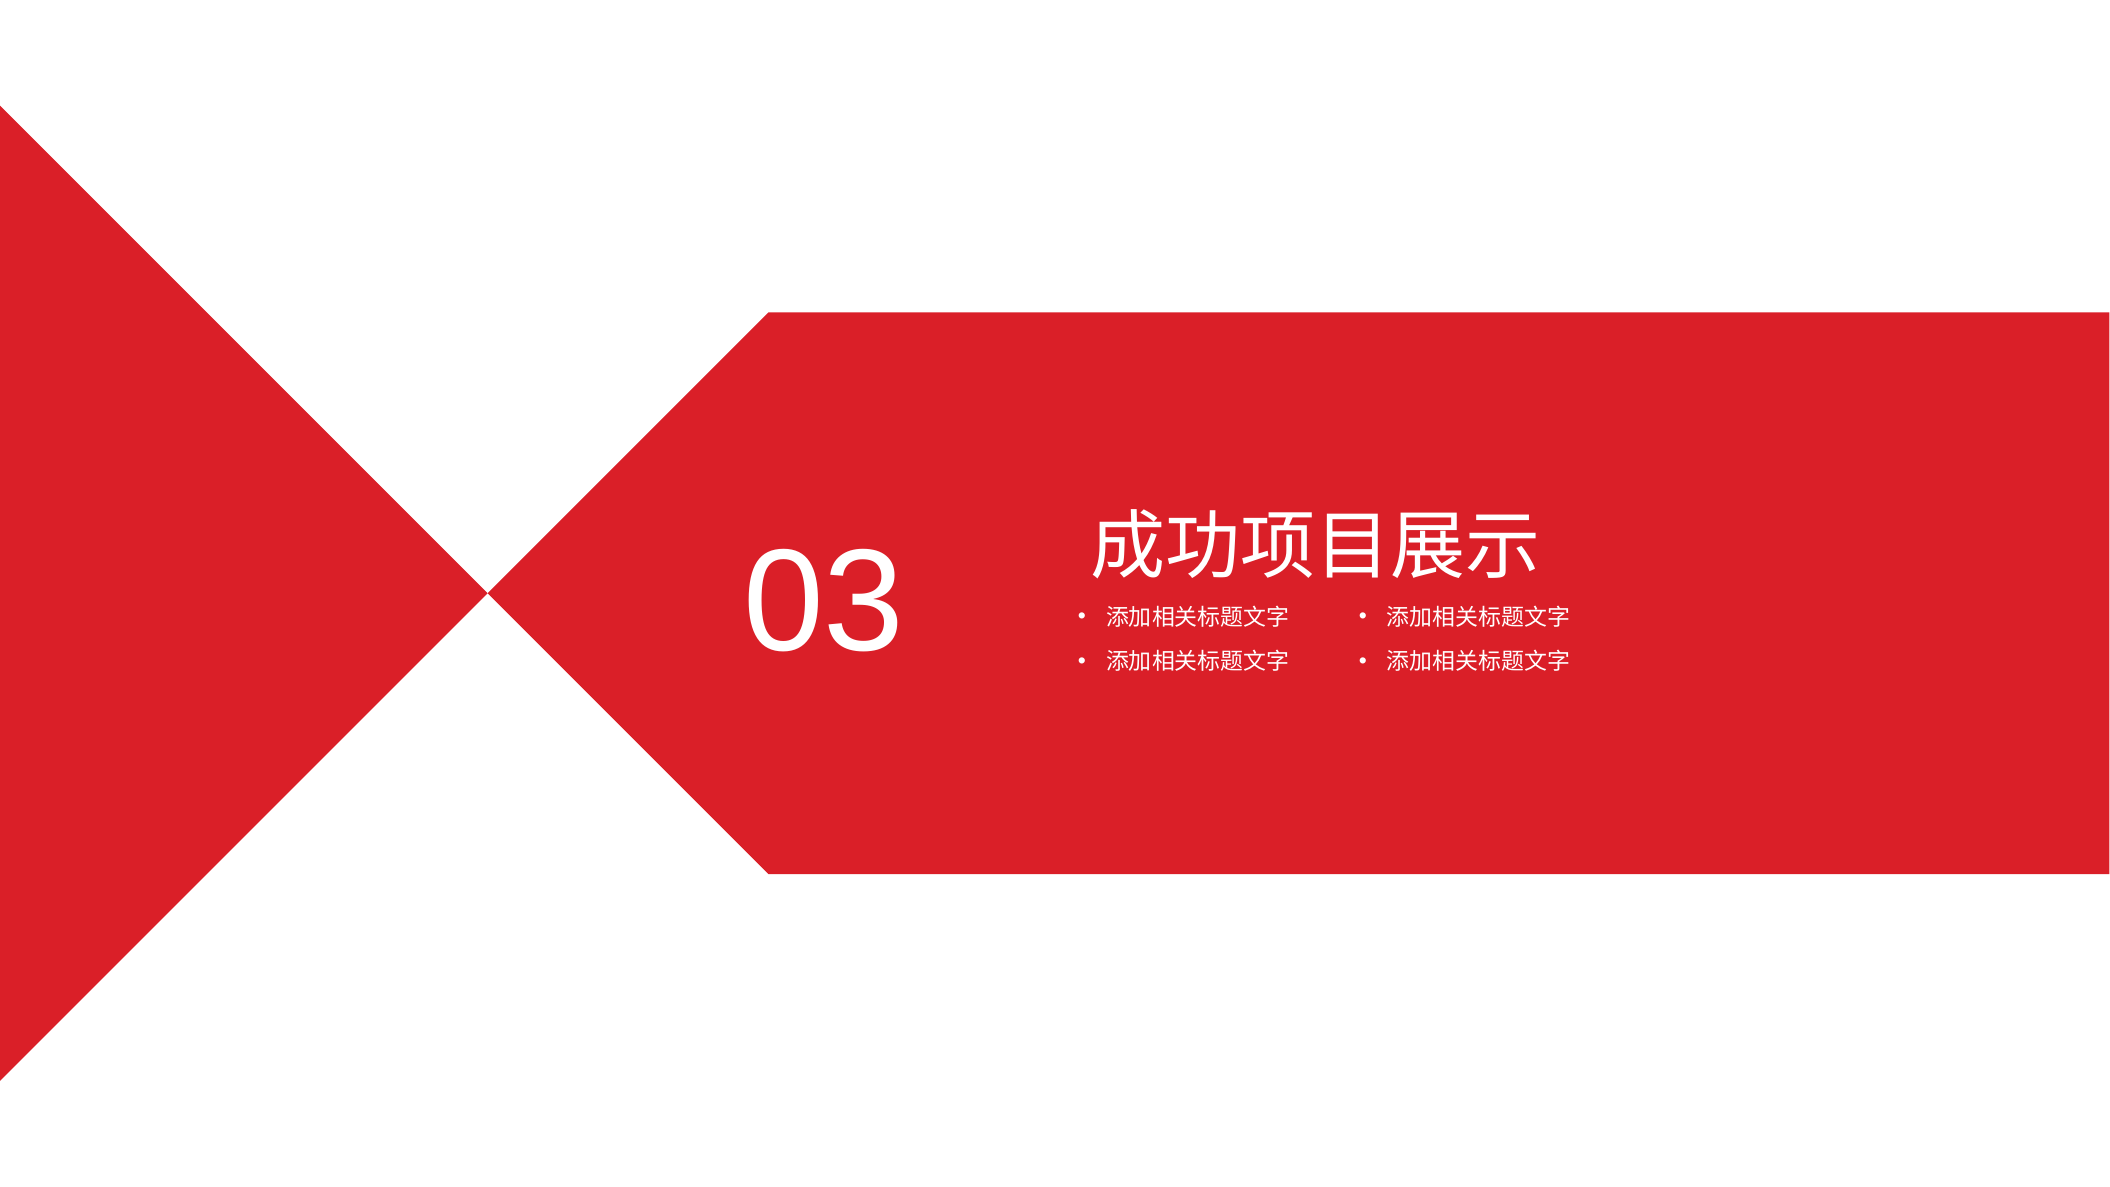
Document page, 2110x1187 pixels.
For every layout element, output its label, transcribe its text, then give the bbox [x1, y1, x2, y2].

text_box 添加相关标题文字 [1344, 639, 1586, 682]
text_box 03 [707, 497, 941, 687]
text_box [0, 104, 490, 1083]
text_box 成功项目展示 [1054, 497, 1577, 588]
text_box 添加相关标题文字 [1063, 639, 1306, 682]
text_box 添加相关标题文字 [1063, 594, 1306, 638]
text_box 添加相关标题文字 [1344, 594, 1586, 638]
text_box [488, 311, 2110, 876]
